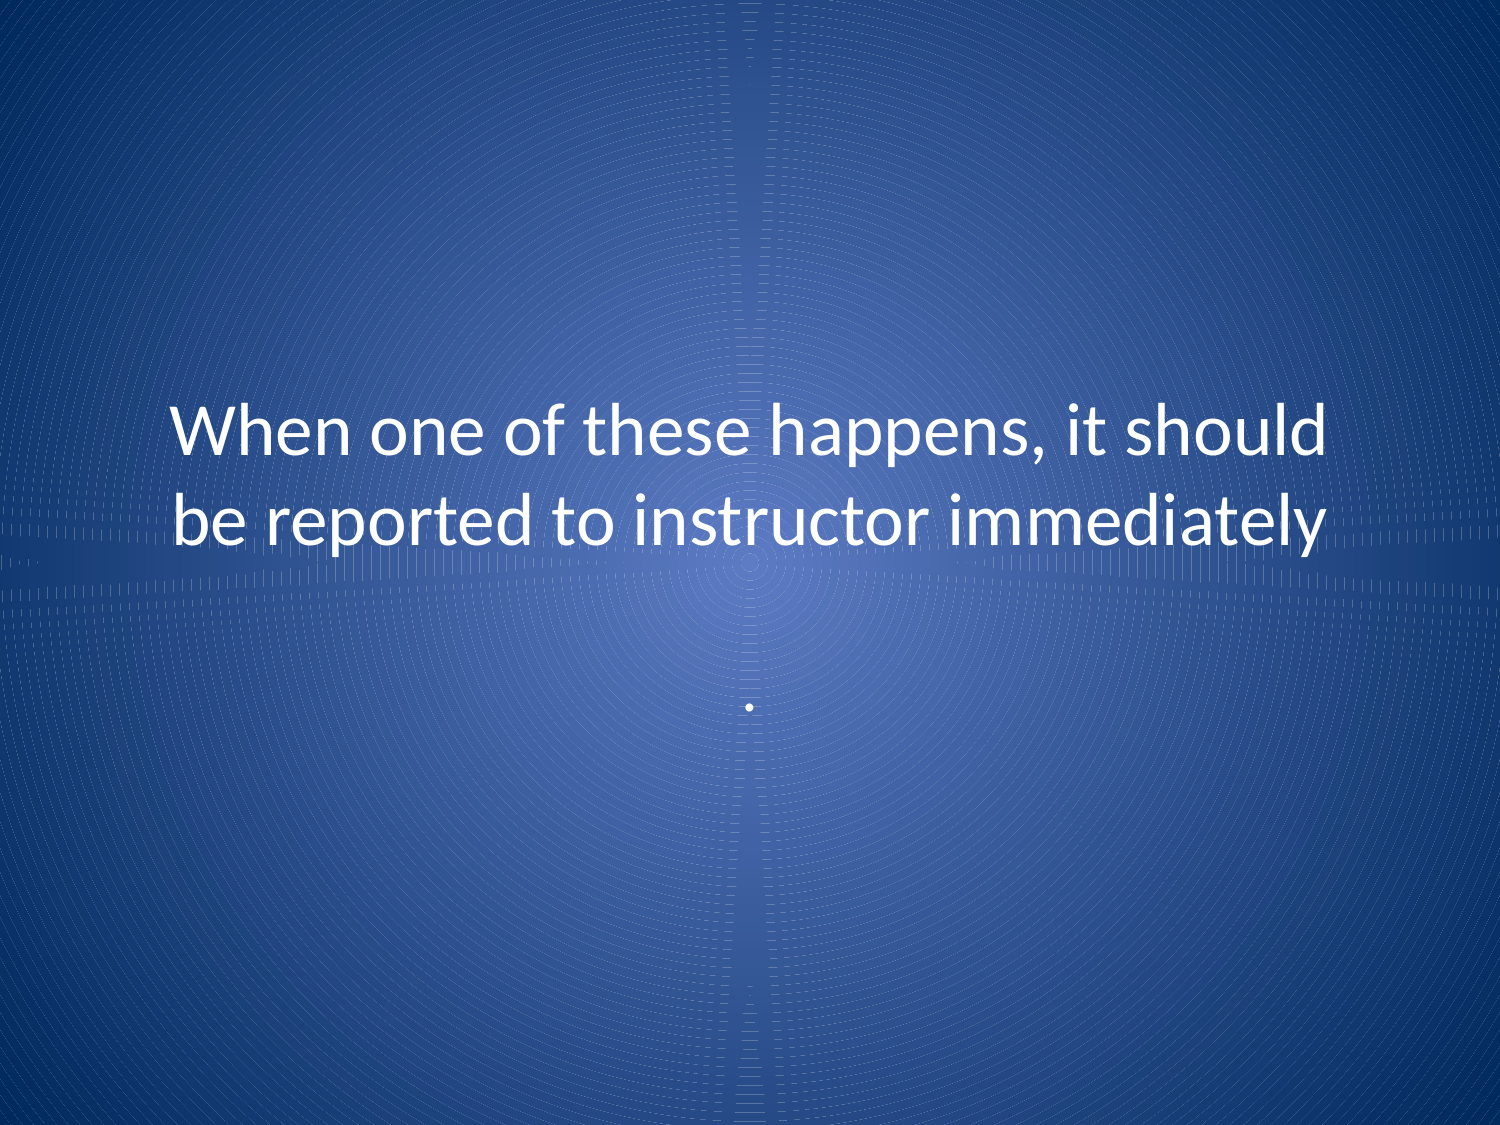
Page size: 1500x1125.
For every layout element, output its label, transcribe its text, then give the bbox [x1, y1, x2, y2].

title When one of these happens, it should be reported to instructor immediately [112, 349, 1388, 591]
subtitle . [225, 637, 1275, 925]
